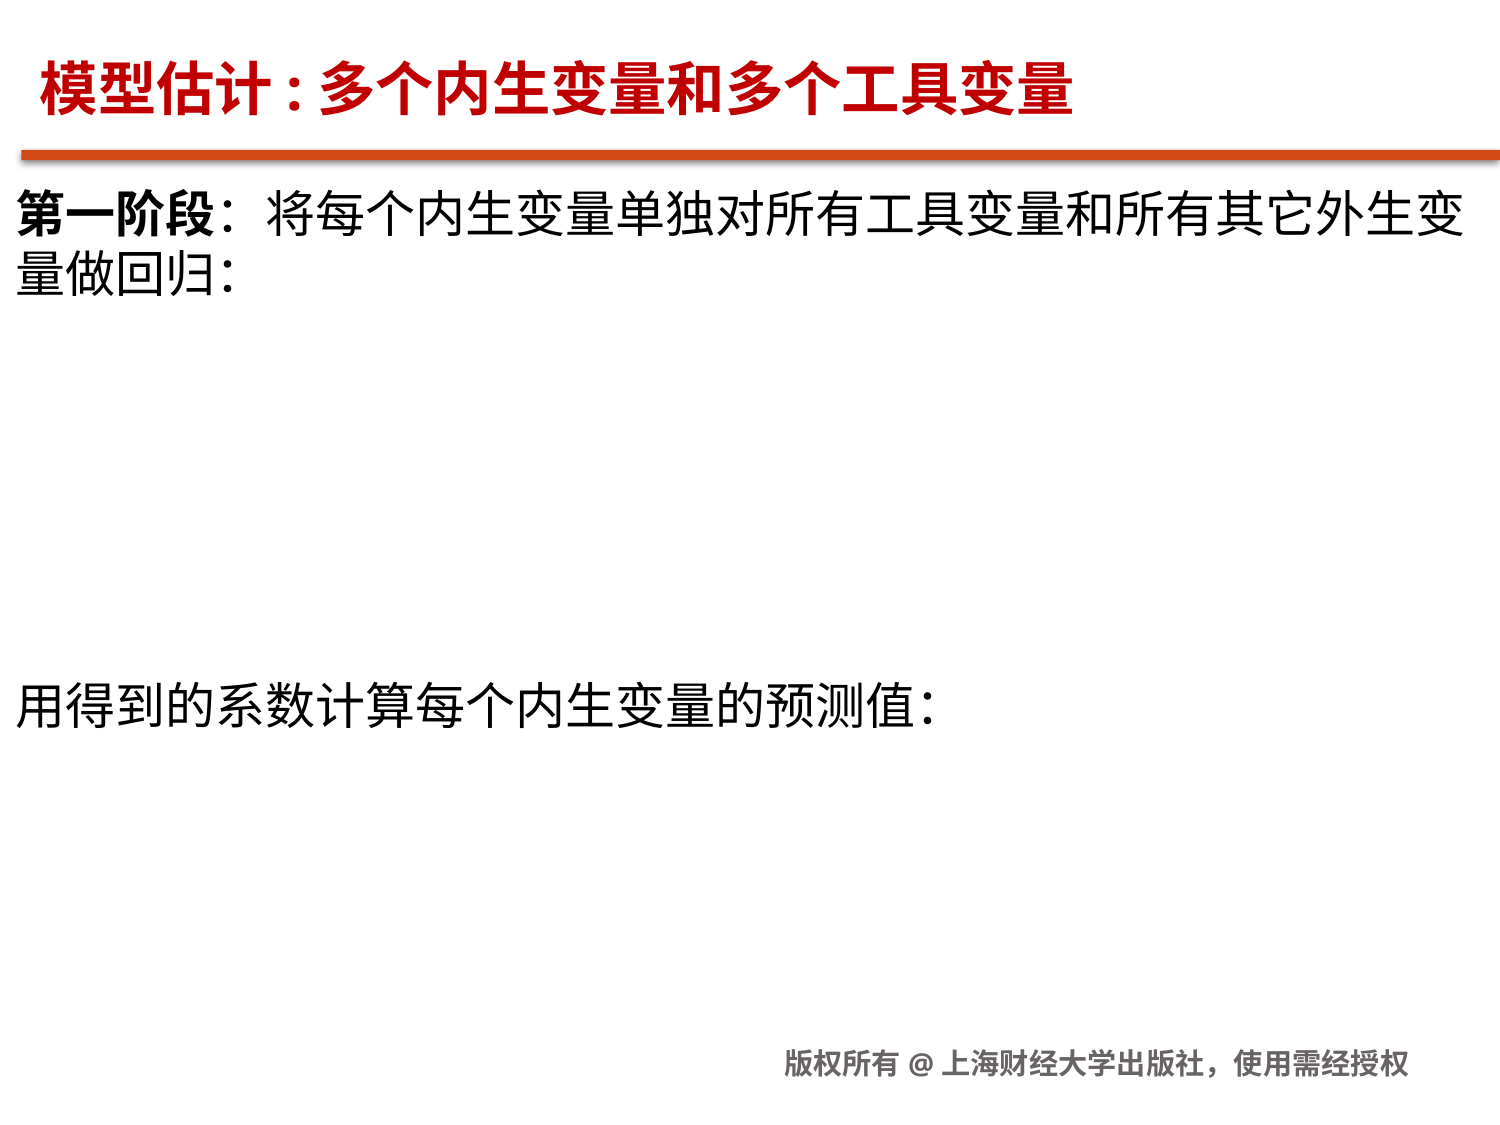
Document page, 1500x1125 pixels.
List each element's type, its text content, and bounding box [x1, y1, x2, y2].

footer 版权所有@上海财经大学出版社，使用需经授权 [690, 1025, 1500, 1100]
title 模型估计:多个内生变量和多个工具变量 [24, 50, 1450, 138]
